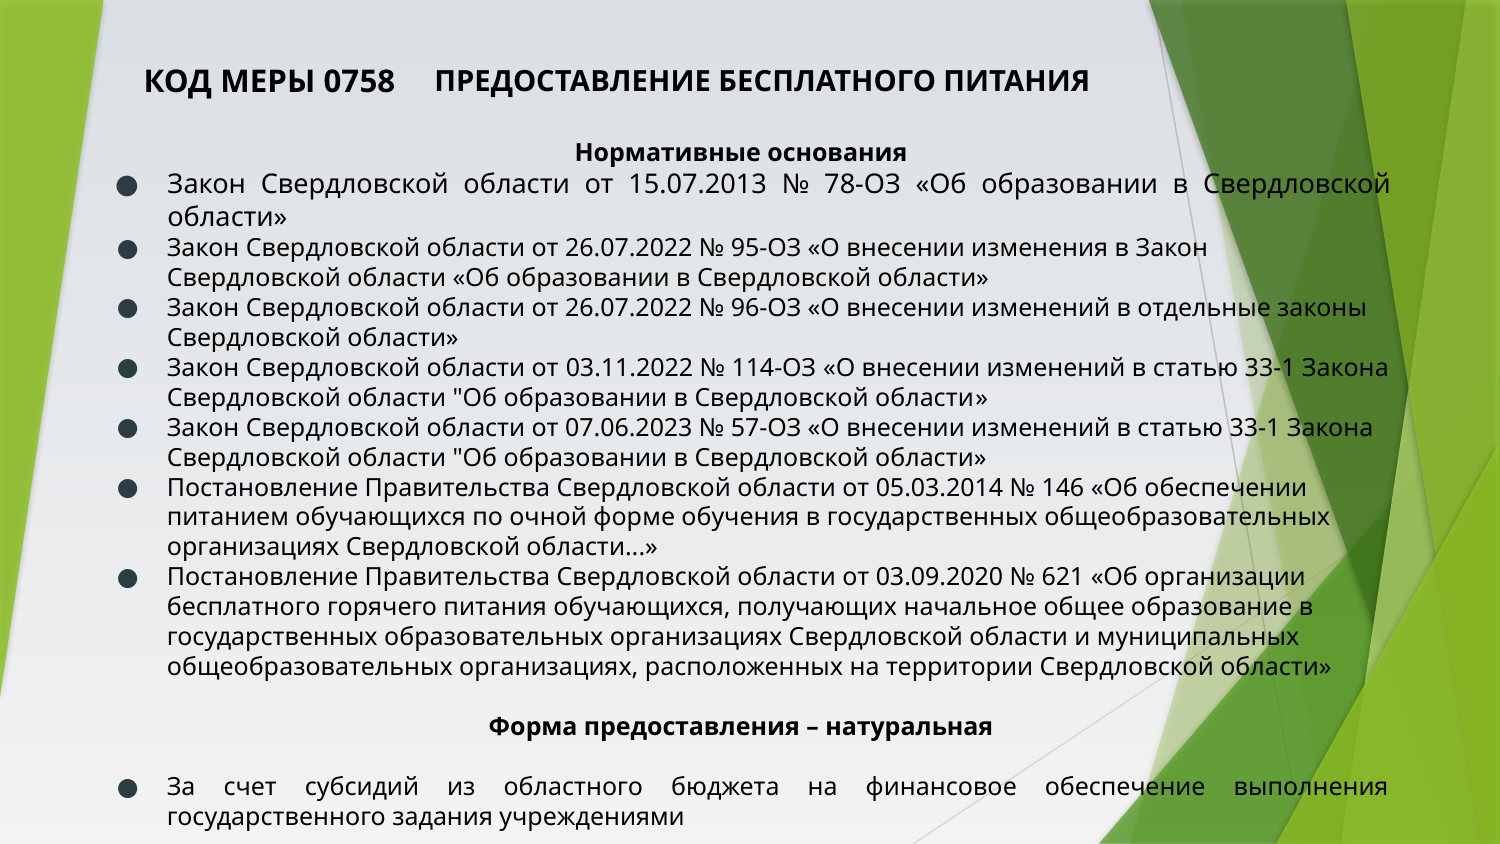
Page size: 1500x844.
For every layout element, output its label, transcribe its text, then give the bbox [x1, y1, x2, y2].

text_box КОД МЕРЫ 0758 [94, 21, 411, 138]
title ПРЕДОСТАВЛЕНИЕ БЕСПЛАТНОГО ПИТАНИЯ [423, 21, 1368, 139]
text_box Нормативные основания Закон Свердловской области от 15.07.2013 № 78-ОЗ «Об образовании в Свердловской области» Закон Свердловской области от 26.07.2022 № 95-ОЗ «О внесении изменения в Закон Свердловской области «Об образовании в Свердловской области» Закон Свердловской области от 26.07.2022 № 96-ОЗ «О внесении изменений в отдельные законы Свердловской области» Закон Свердловской области от 03.11.2022 № 114-ОЗ «О внесении изменений в статью 33-1 Закона Свердловской области "Об образовании в Свердловской области» Закон Свердловской области от 07.06.2023 № 57-ОЗ «О внесении изменений в статью 33-1 Закона Свердловской области "Об образовании в Свердловской области» Постановление Правительства Свердловской области от 05.03.2014 № 146 «Об обеспечении питанием обучающихся по очной форме обучения в государственных общеобразовательных организациях Свердловской области...» Постановление Правительства Свердловской области от 03.09.2020 № 621 «Об организации бесплатного горячего питания обучающихся, получающих начальное общее образование в государственных образовательных организациях Свердловской области и муниципальных общеобразовательных организациях, расположенных на территории Свердловской области» Форма предоставления – натуральная За счет субсидий из областного бюджета на финансовое обеспечение выполнения государственного задания учреждениями Периодичность предоставления Ежемесячно [80, 130, 1402, 763]
